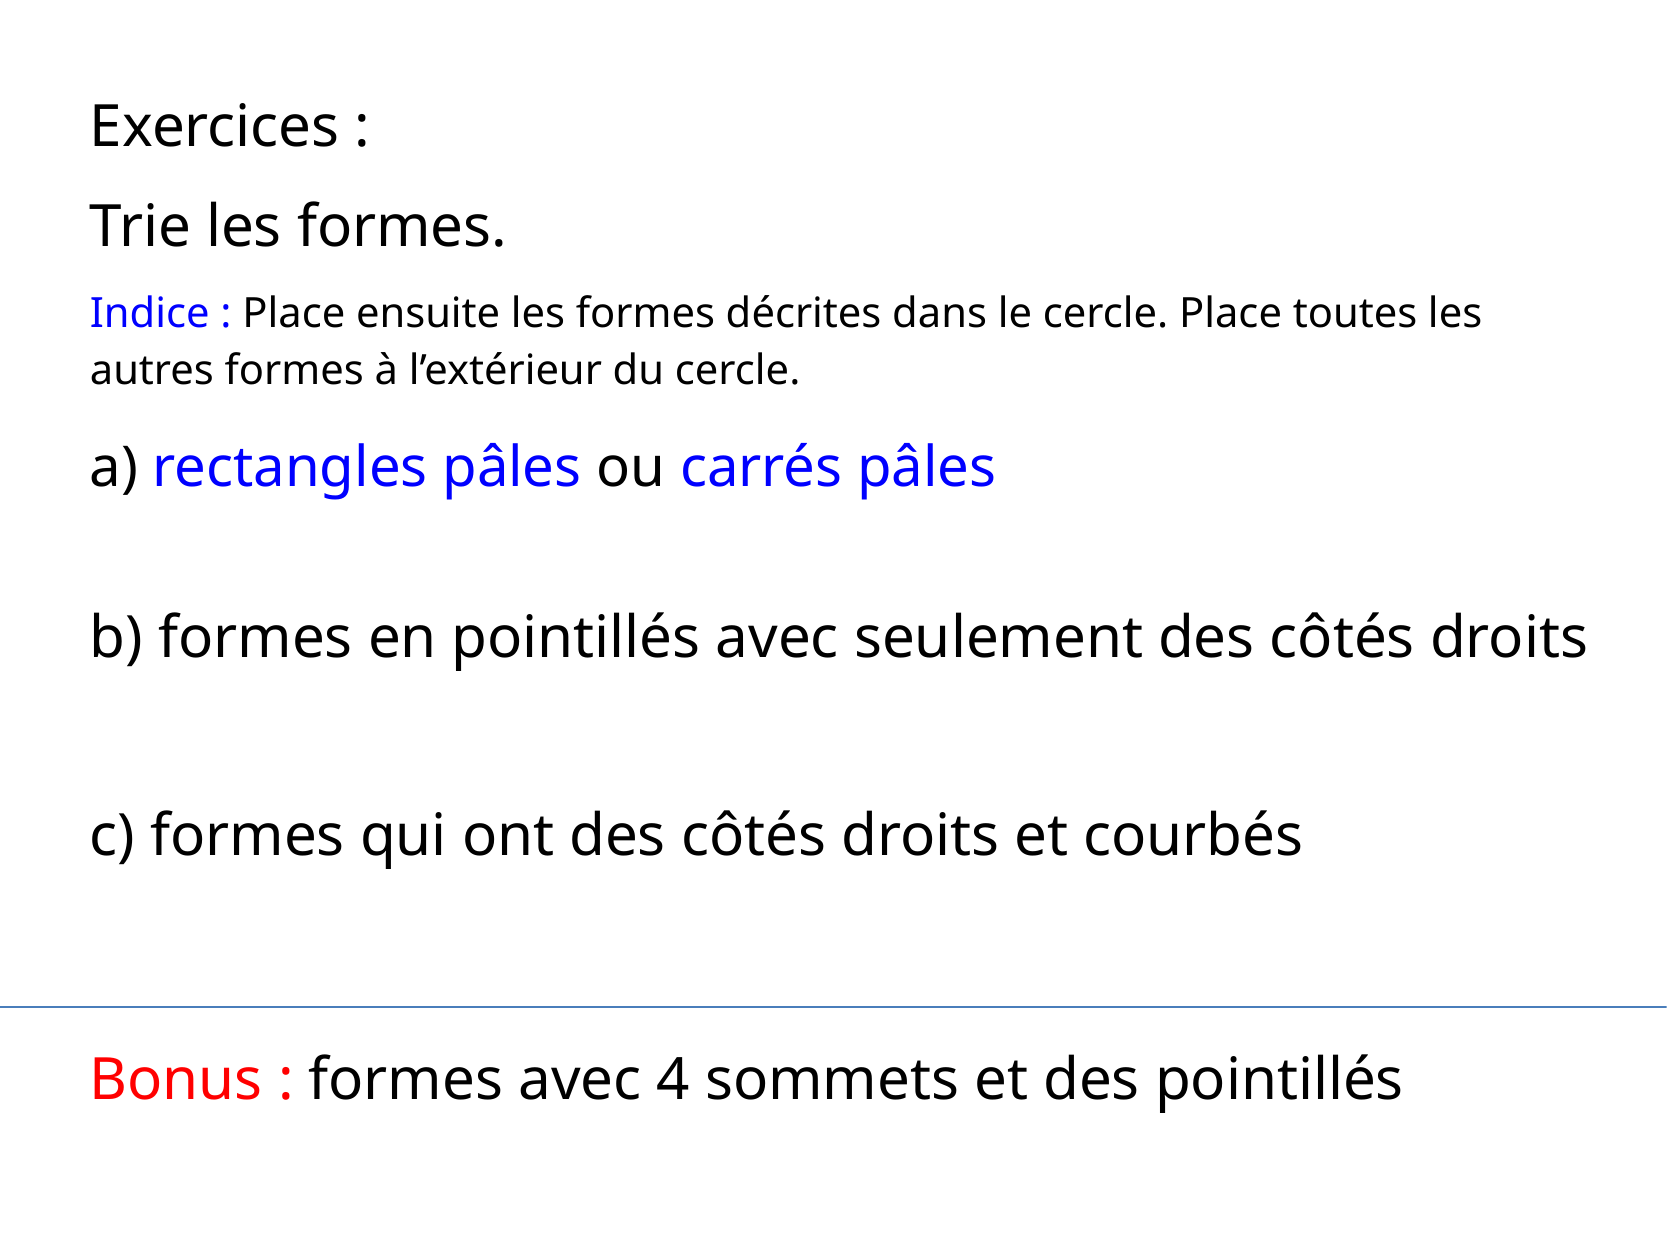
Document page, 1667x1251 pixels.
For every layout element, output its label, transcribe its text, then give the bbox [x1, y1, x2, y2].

text_box a) rectangles pâles ou carrés pâles [75, 422, 1105, 505]
text_box c) formes qui ont des côtés droits et courbés [75, 789, 1595, 875]
text_box Bonus : formes avec 4 sommets et des pointillés [74, 1033, 1461, 1119]
text_box b) formes en pointillés avec seulement des côtés droits [74, 591, 1667, 677]
text_box Exercices : Trie les formes. Indice : Place ensuite les formes décrites dans le cercle. Place toutes les autres formes à l’extérieur du cercle. [74, 70, 1624, 401]
